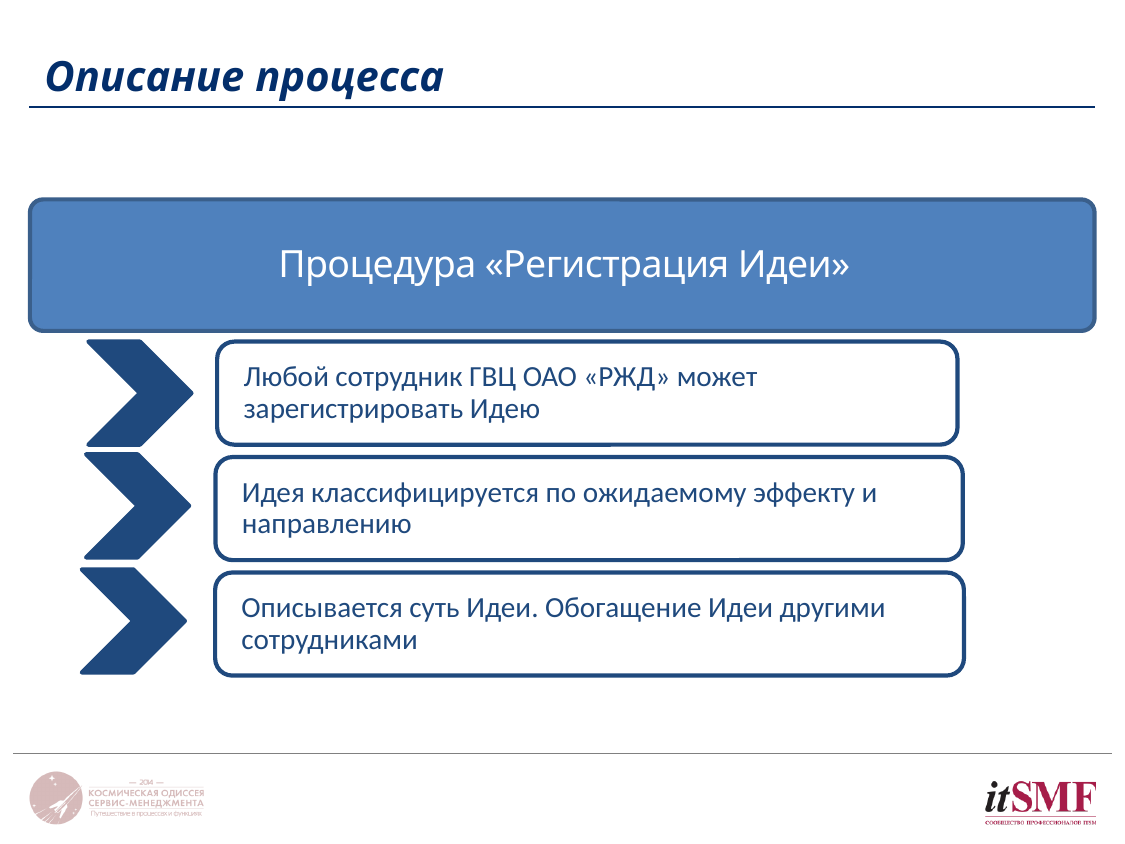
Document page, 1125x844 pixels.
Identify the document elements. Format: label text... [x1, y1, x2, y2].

picture [985, 781, 1096, 825]
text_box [29, 138, 1096, 730]
title Описание процесса [29, 33, 1096, 115]
